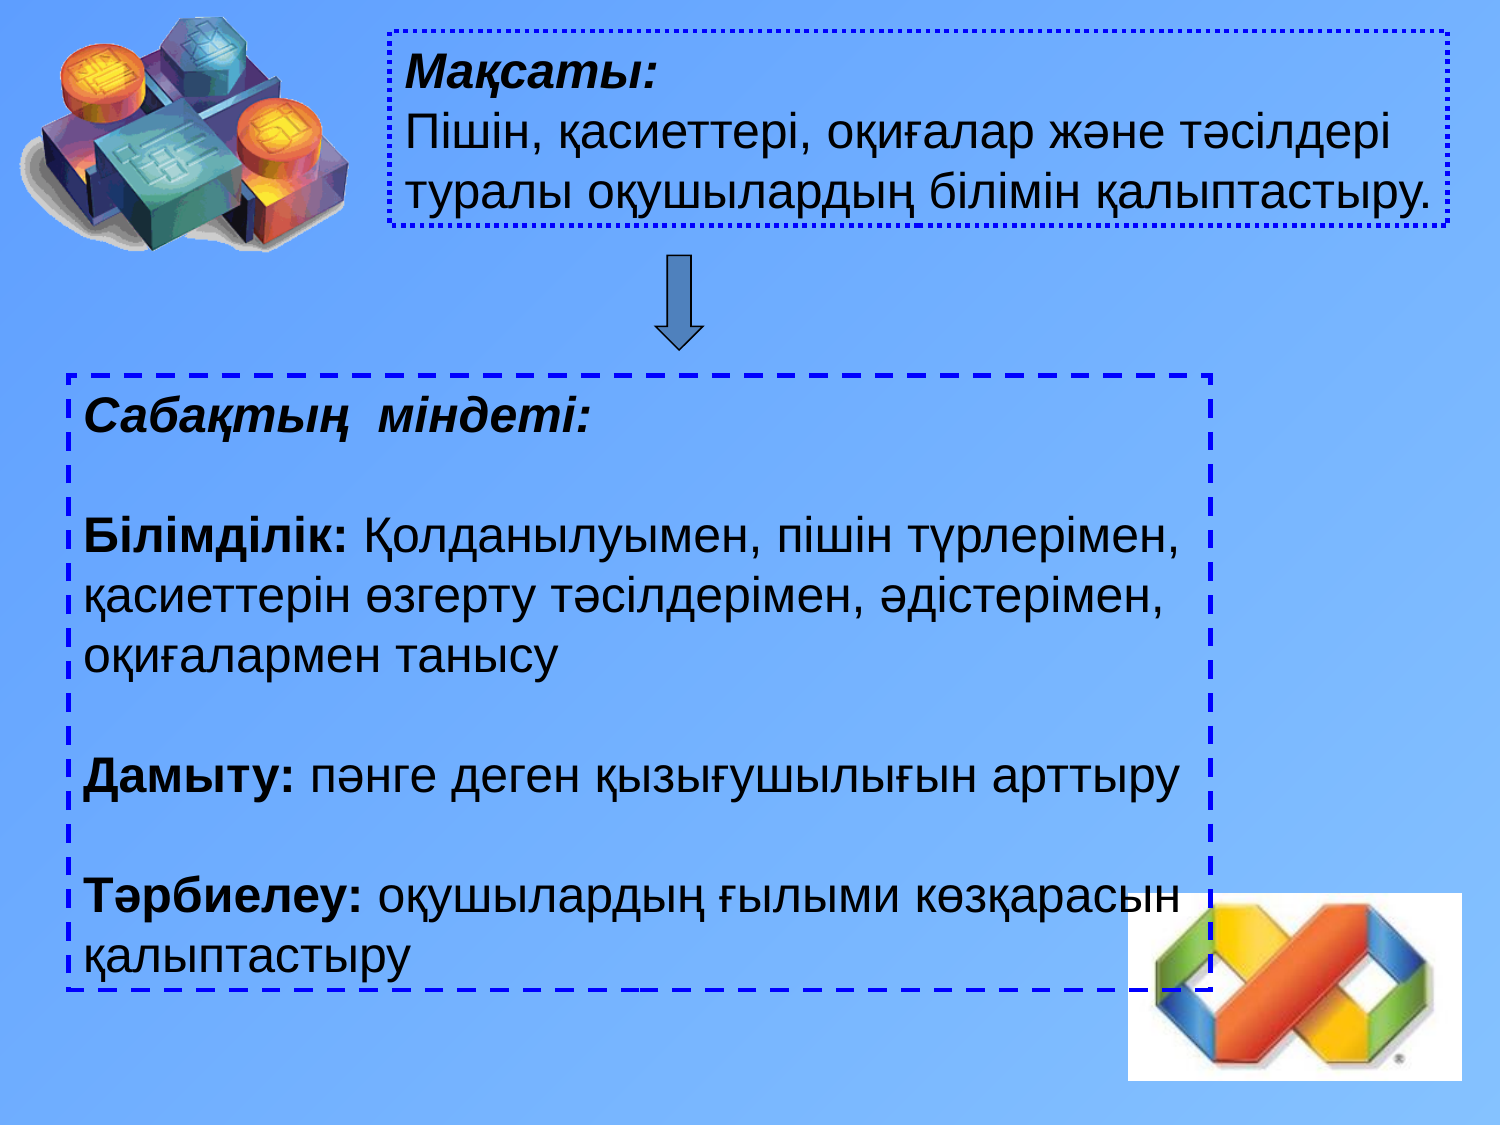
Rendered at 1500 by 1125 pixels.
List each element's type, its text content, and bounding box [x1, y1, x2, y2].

picture [0, 0, 387, 265]
text_box [655, 255, 703, 351]
text_box Сабақтың міндеті: Білімділік: Қолданылуымен, пішін түрлерімен, қасиеттерін өзгерту тәсілдерімен, әдістерімен, оқиғалармен танысу Дамыту: пәнге деген қызығушылығын арттыру Тәрбиелеу: оқушылардың ғылыми көзқарасын қалыптастыру [68, 375, 1211, 991]
picture [1127, 892, 1462, 1081]
text_box Мақсаты: Пішін, қасиеттері, оқиғалар және тәсілдері туралы оқушылардың білімін қалыптастыру. [391, 31, 1448, 226]
